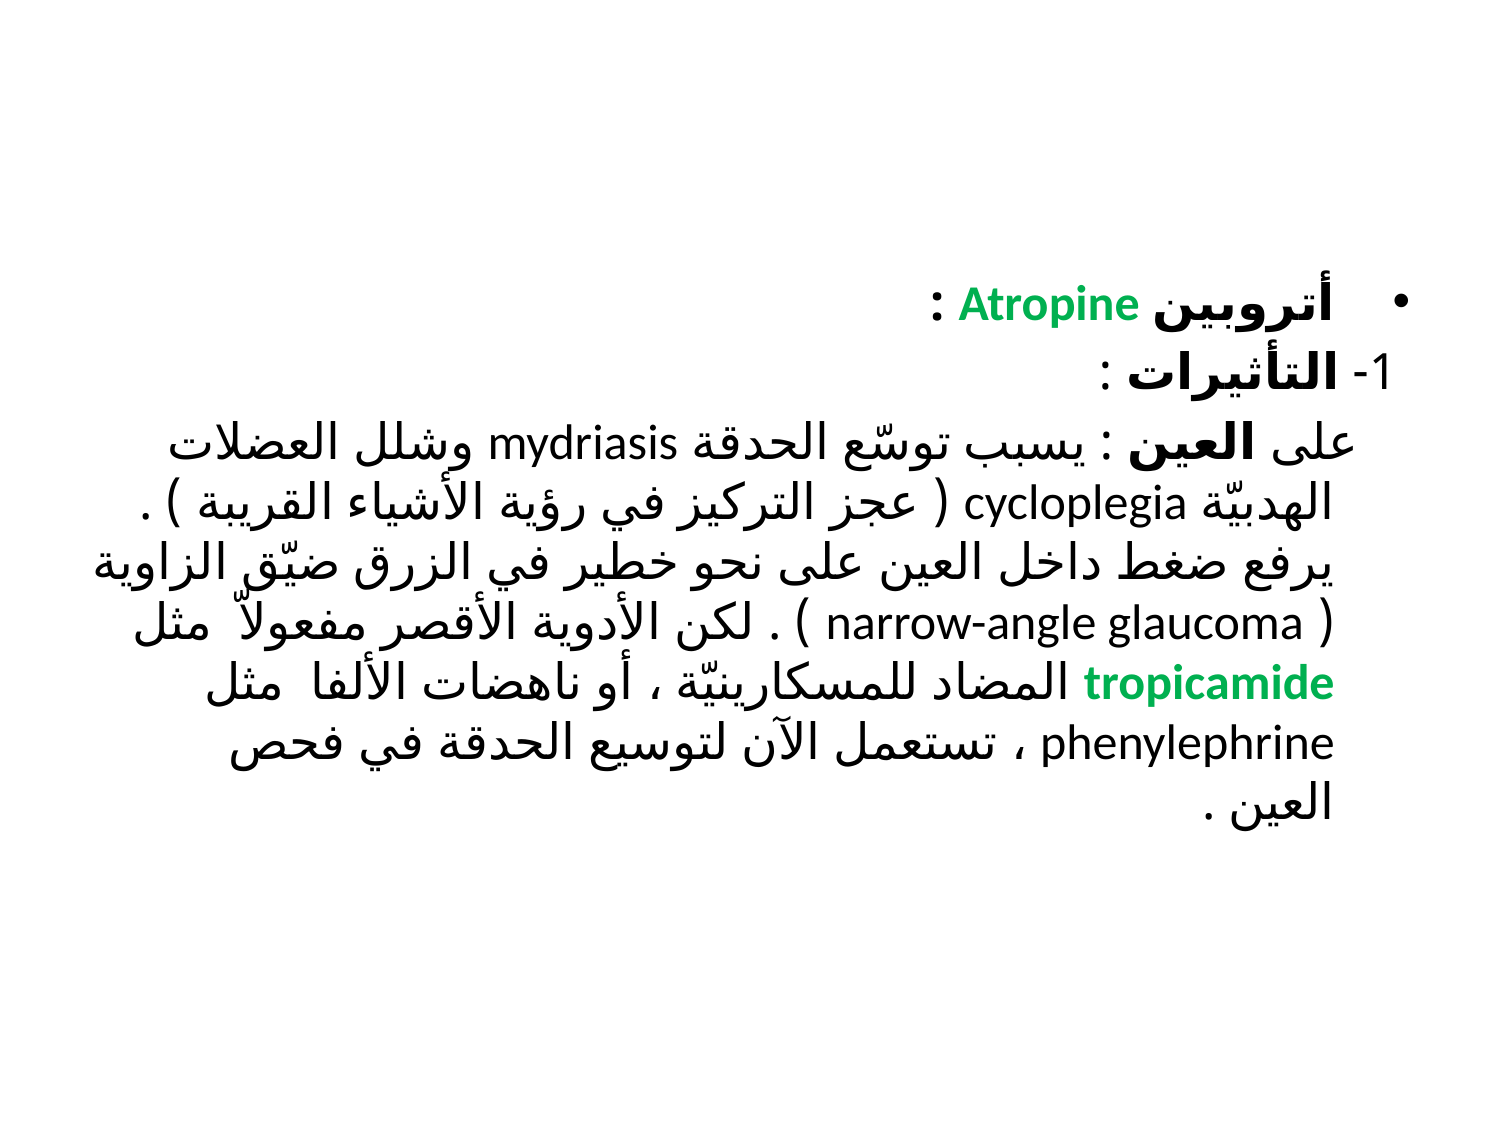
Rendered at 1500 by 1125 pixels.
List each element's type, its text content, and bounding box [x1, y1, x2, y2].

list أتروبين Atropine : 1- التأثيرات : على العين : يسبب توسّع الحدقة mydriasis وشلل العضلات الهدبيّة cycloplegia ( عجز التركيز في رؤية الأشياء القريبة ) . يرفع ضغط داخل العين على نحو خطير في الزرق ضيّق الزاوية ( narrow-angle glaucoma ) . لكن الأدوية الأقصر مفعولاّ مثل tropicamide المضاد للمسكارينيّة ، أو ناهضات الألفا مثل phenylephrine ، تستعمل الآن لتوسيع الحدقة في فحص العين . [75, 262, 1425, 1005]
